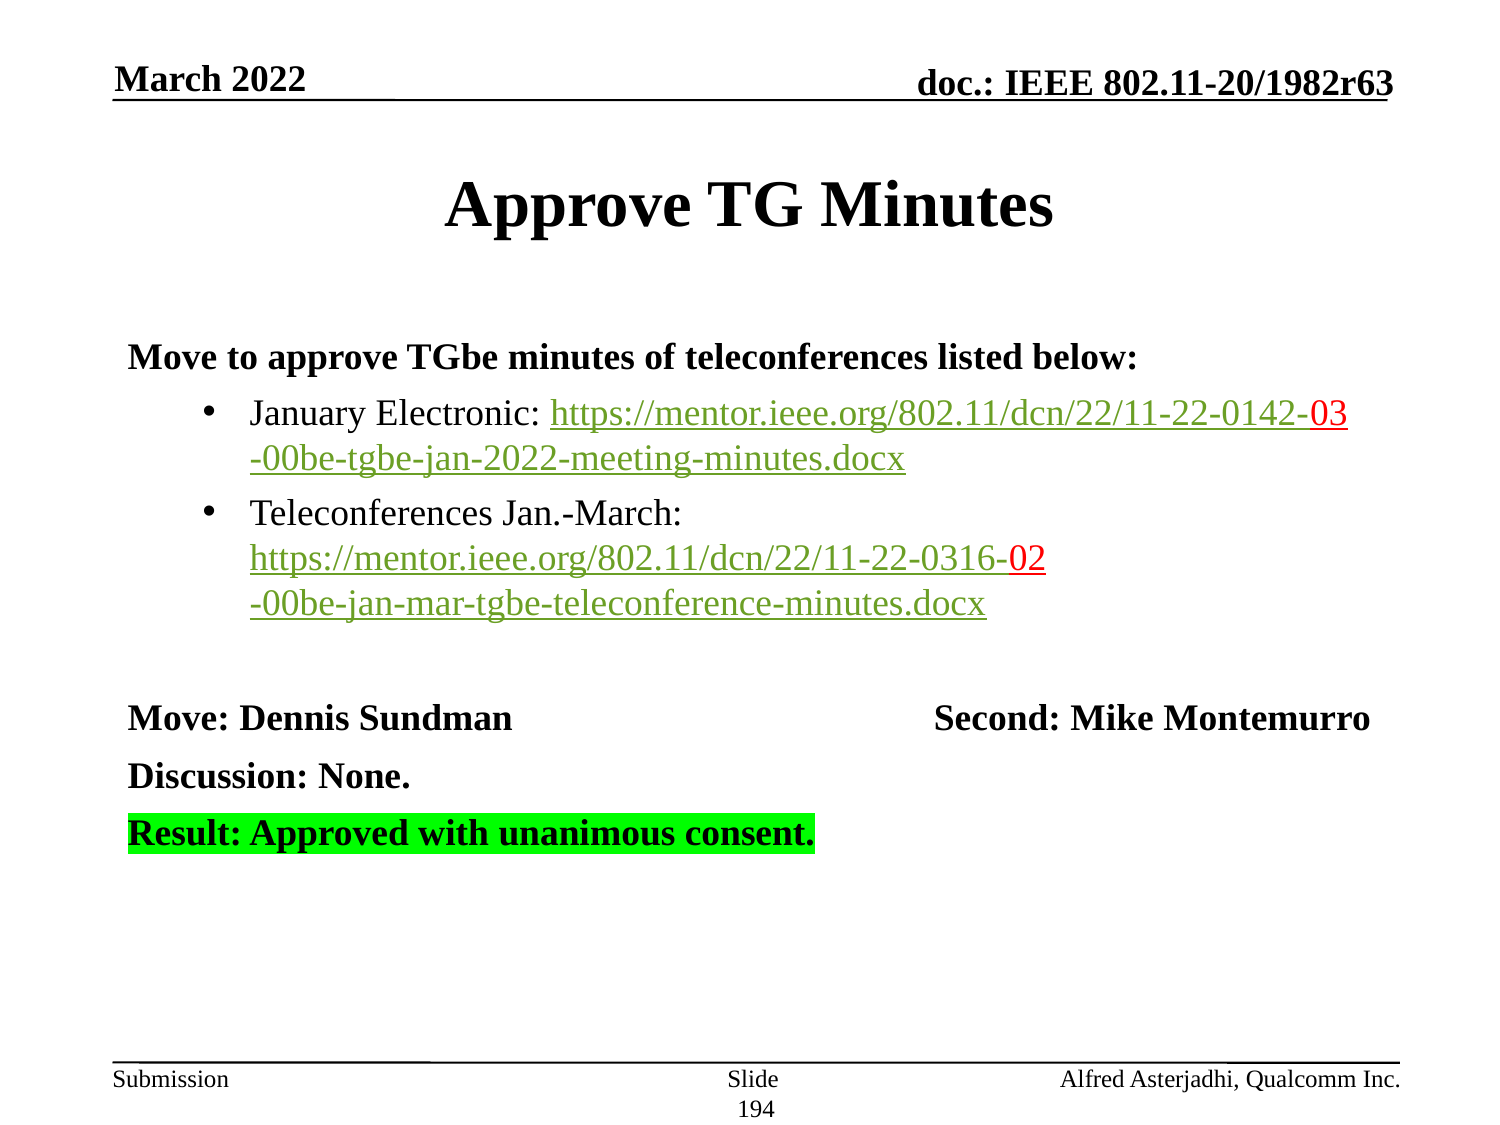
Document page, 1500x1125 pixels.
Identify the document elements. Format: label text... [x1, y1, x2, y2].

list Move to approve TGbe minutes of teleconferences listed below: January Electronic: https://mentor.ieee.org/802.11/dcn/22/11-22-0142-03-00be-tgbe-jan-2022-meeting-minutes.docx Teleconferences Jan.-March: https://mentor.ieee.org/802.11/dcn/22/11-22-0316-02-00be-jan-mar-tgbe-teleconference-minutes.docx Move: Dennis Sundman Second: Mike Montemurro Discussion: None. Result: Approved with unanimous consent. [112, 324, 1388, 1000]
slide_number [114, 54, 423, 100]
title Approve TG Minutes [112, 112, 1388, 288]
slide_number Slide 194 [712, 1061, 800, 1123]
footer Alfred Asterjadhi, Qualcomm Inc. [878, 1061, 1402, 1093]
